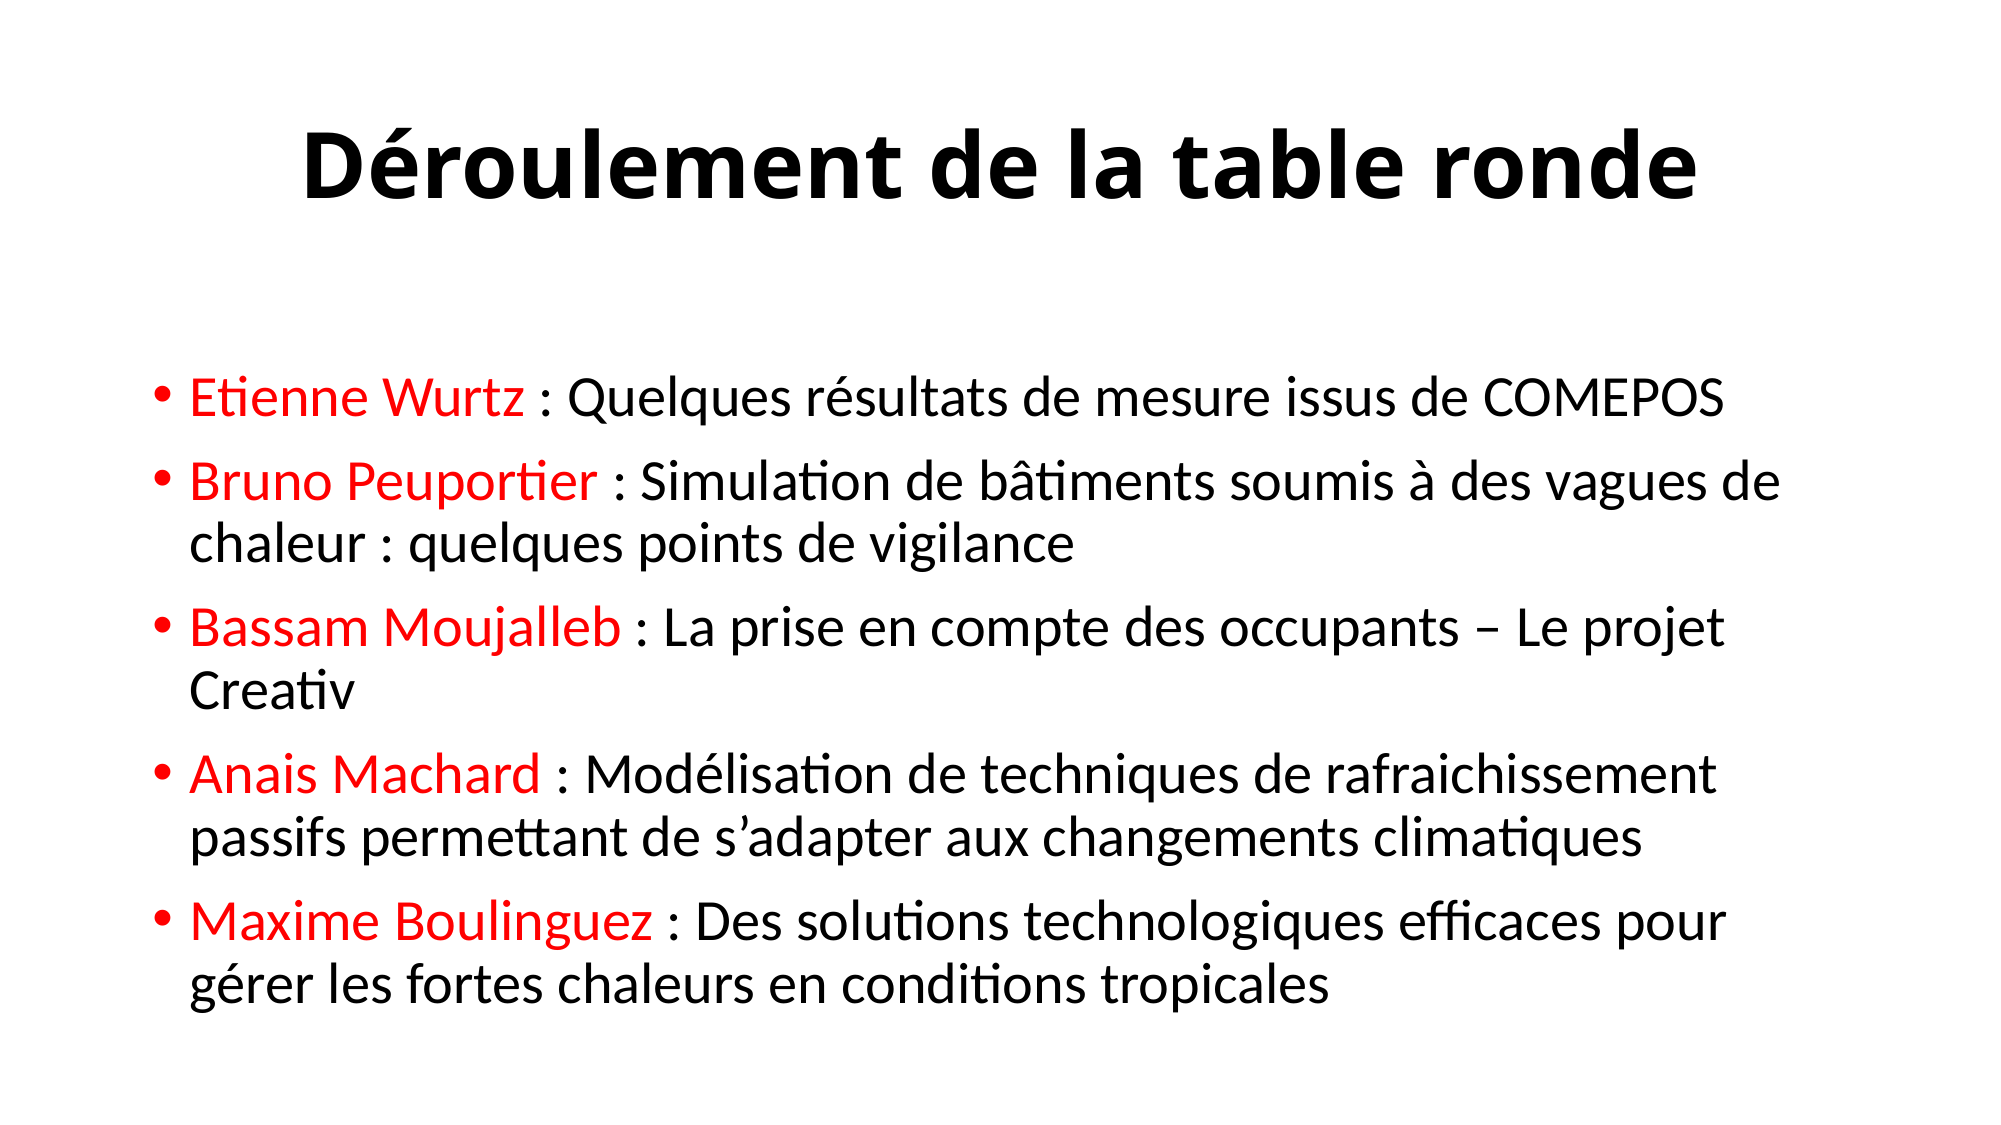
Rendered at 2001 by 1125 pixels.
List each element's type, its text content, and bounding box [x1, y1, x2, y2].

list Etienne Wurtz : Quelques résultats de mesure issus de COMEPOS Bruno Peuportier : Simulation de bâtiments soumis à des vagues de chaleur : quelques points de vigilance Bassam Moujalleb : La prise en compte des occupants – Le projet Creativ Anais Machard : Modélisation de techniques de rafraichissement passifs permettant de s’adapter aux changements climatiques Maxime Boulinguez : Des solutions technologiques efficaces pour gérer les fortes chaleurs en conditions tropicales [137, 358, 1863, 1073]
title Déroulement de la table ronde [137, 59, 1863, 278]
